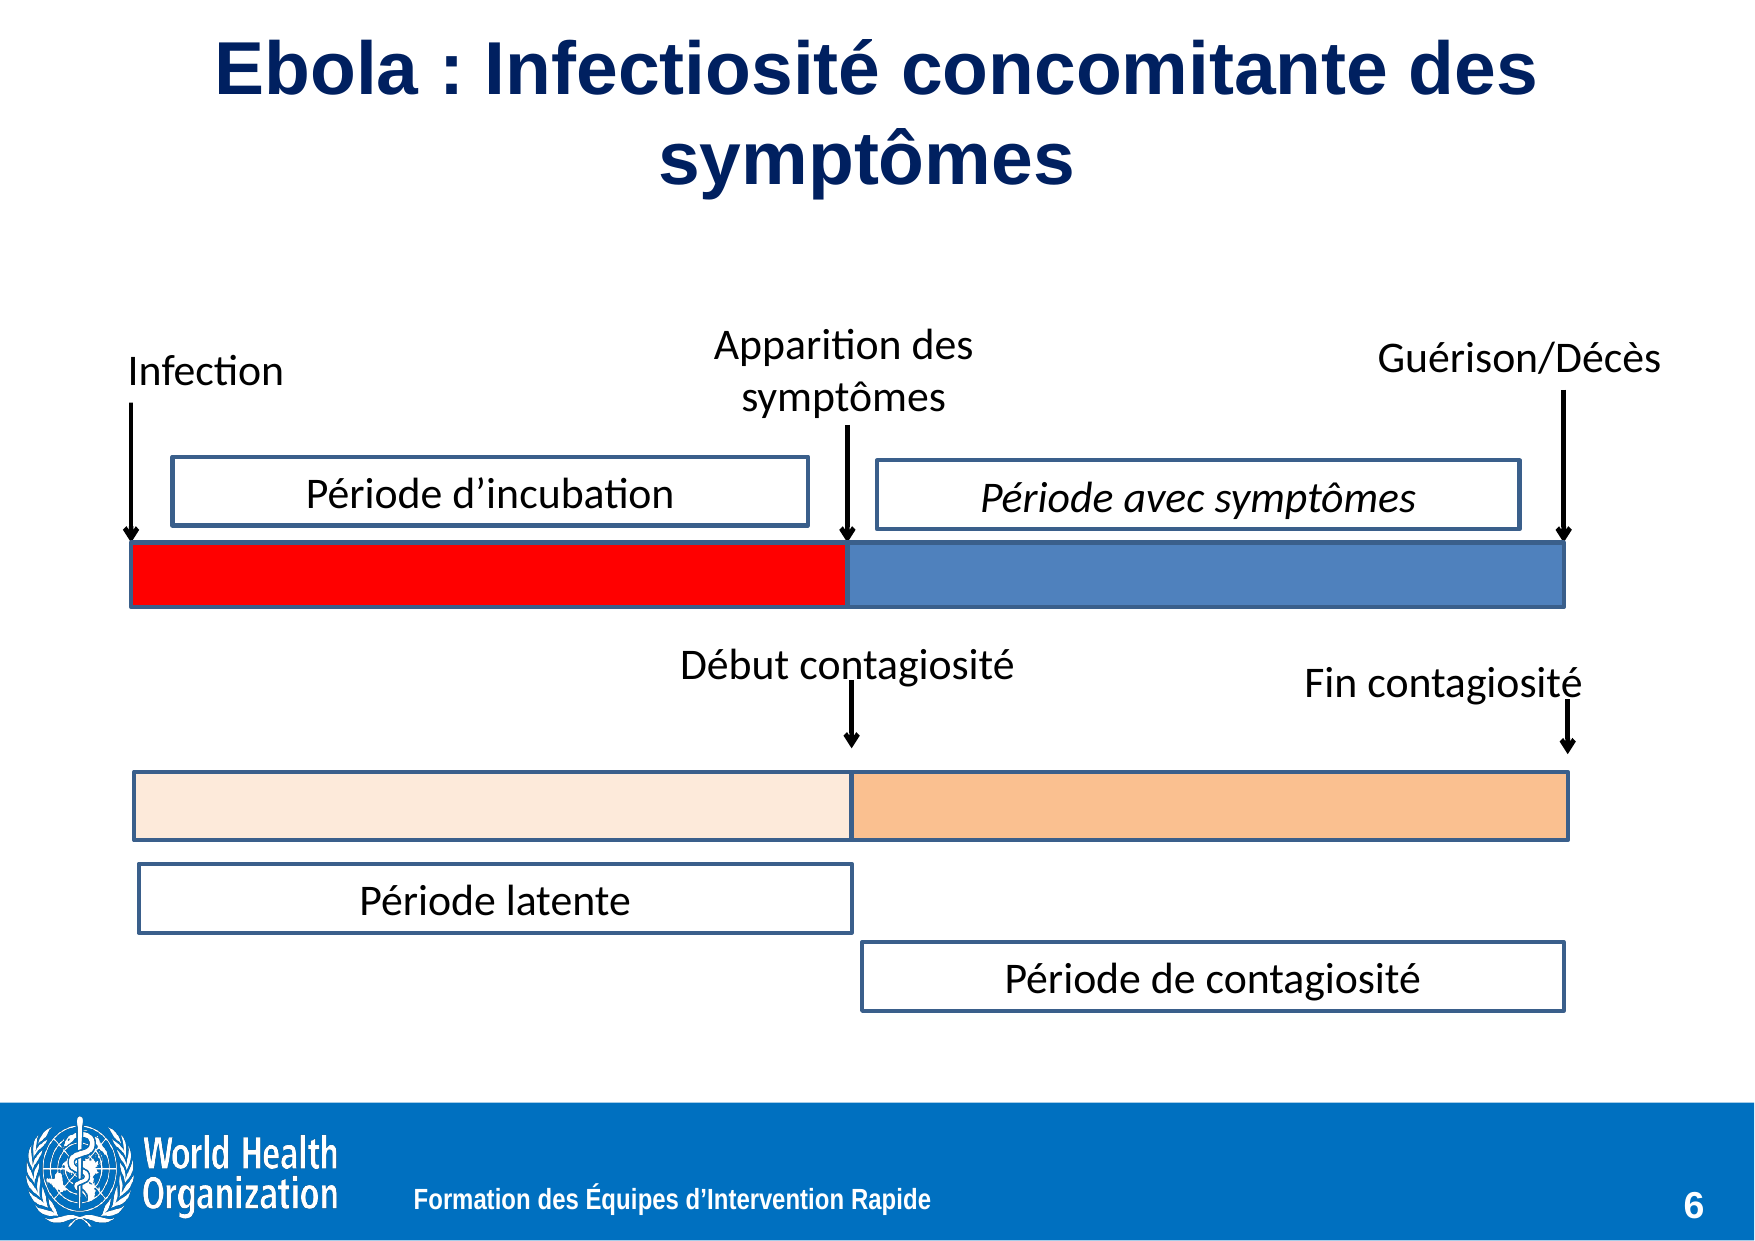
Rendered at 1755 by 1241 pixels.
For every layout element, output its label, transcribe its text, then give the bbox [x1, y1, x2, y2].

title Ebola : Infectiosité concomitante des symptômes [0, 5, 1755, 213]
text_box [59, 320, 1679, 1011]
picture [25, 1116, 337, 1227]
